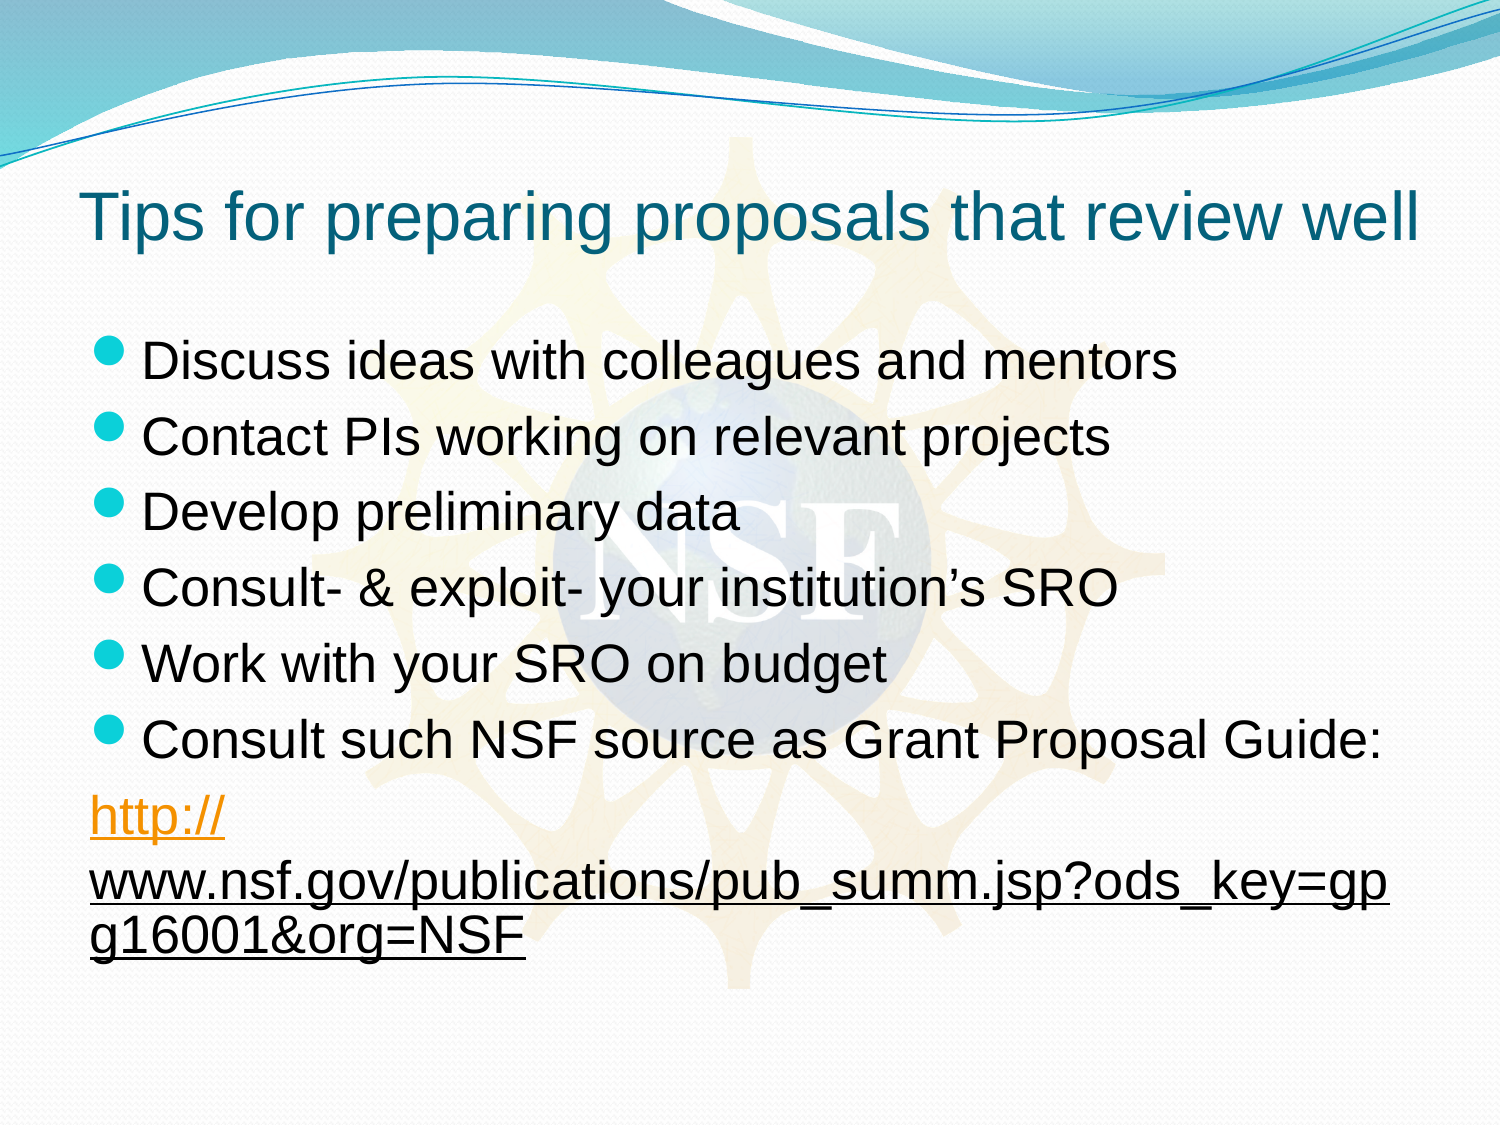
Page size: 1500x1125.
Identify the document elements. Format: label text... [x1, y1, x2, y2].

picture [312, 137, 1165, 990]
title Tips for preparing proposals that review well [75, 115, 1425, 303]
list Discuss ideas with colleagues and mentors Contact PIs working on relevant projects Develop preliminary data Consult- & exploit- your institution’s SRO Work with your SRO on budget Consult such NSF source as Grant Proposal Guide: http://www.nsf.gov/publications/pub_summ.jsp?ods_key=gpg16001&org=NSF [75, 317, 1425, 1038]
